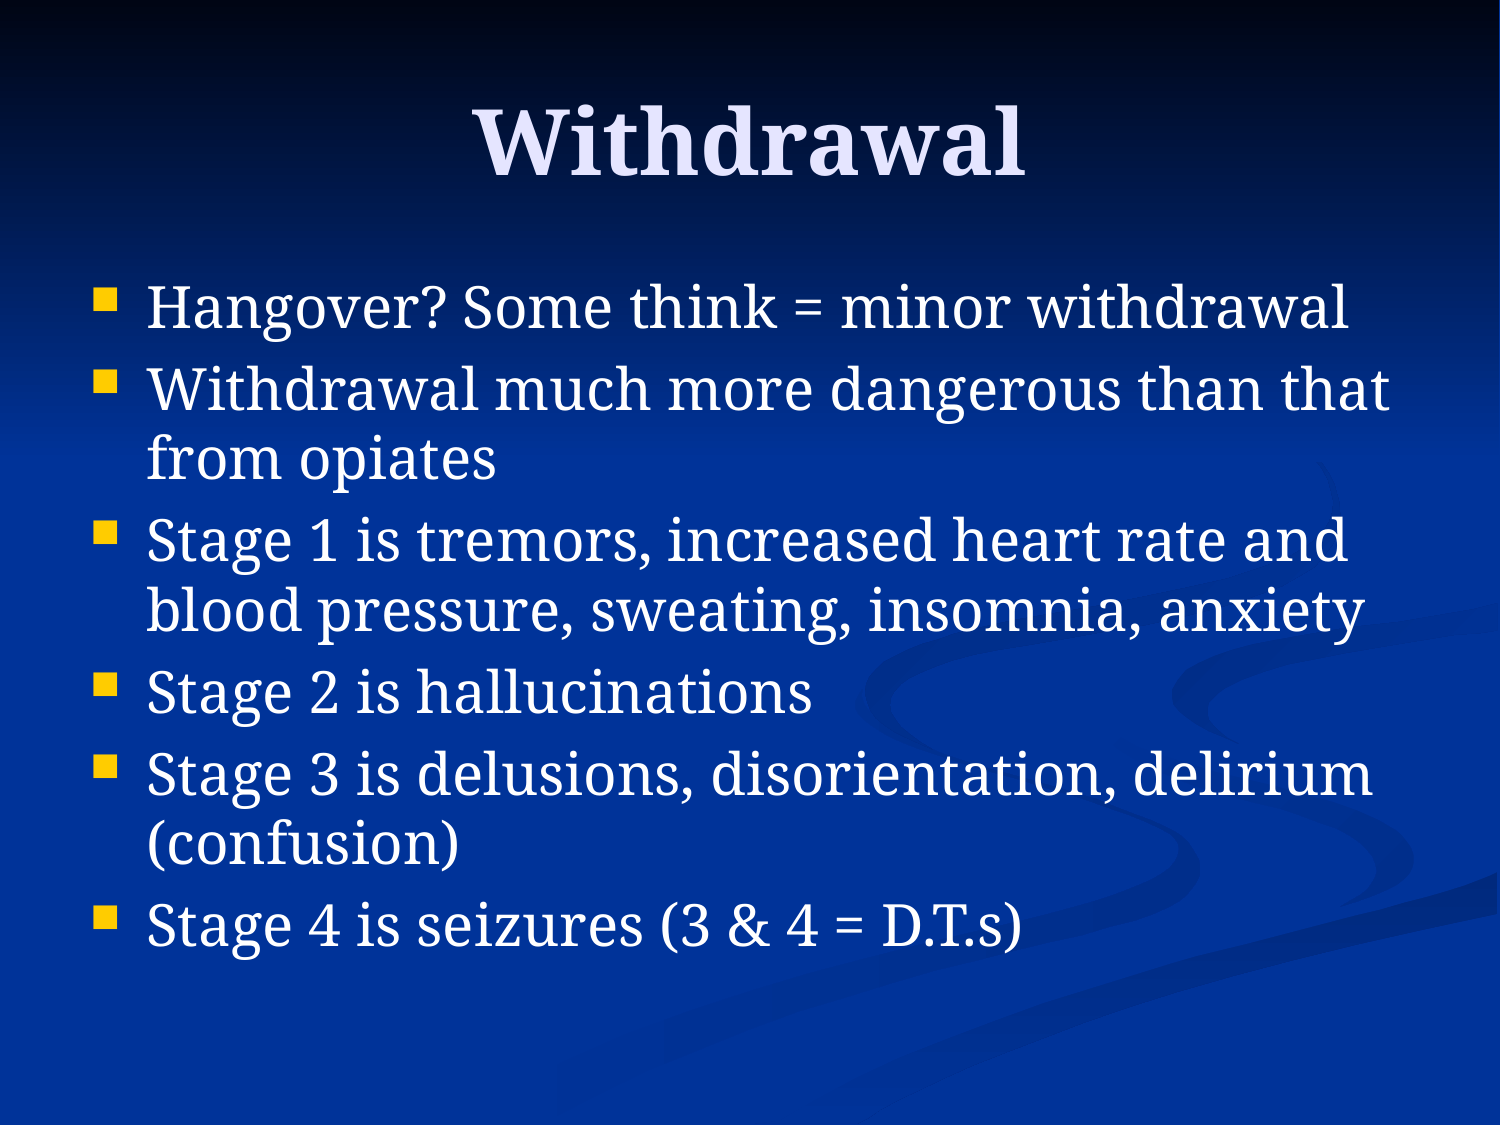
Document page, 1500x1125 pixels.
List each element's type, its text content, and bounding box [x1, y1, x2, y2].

title Withdrawal [74, 44, 1426, 233]
list Hangover? Some think = minor withdrawal Withdrawal much more dangerous than that from opiates Stage 1 is tremors, increased heart rate and blood pressure, sweating, insomnia, anxiety Stage 2 is hallucinations Stage 3 is delusions, disorientation, delirium (confusion) Stage 4 is seizures (3 & 4 = D.T.s) [74, 262, 1426, 1006]
